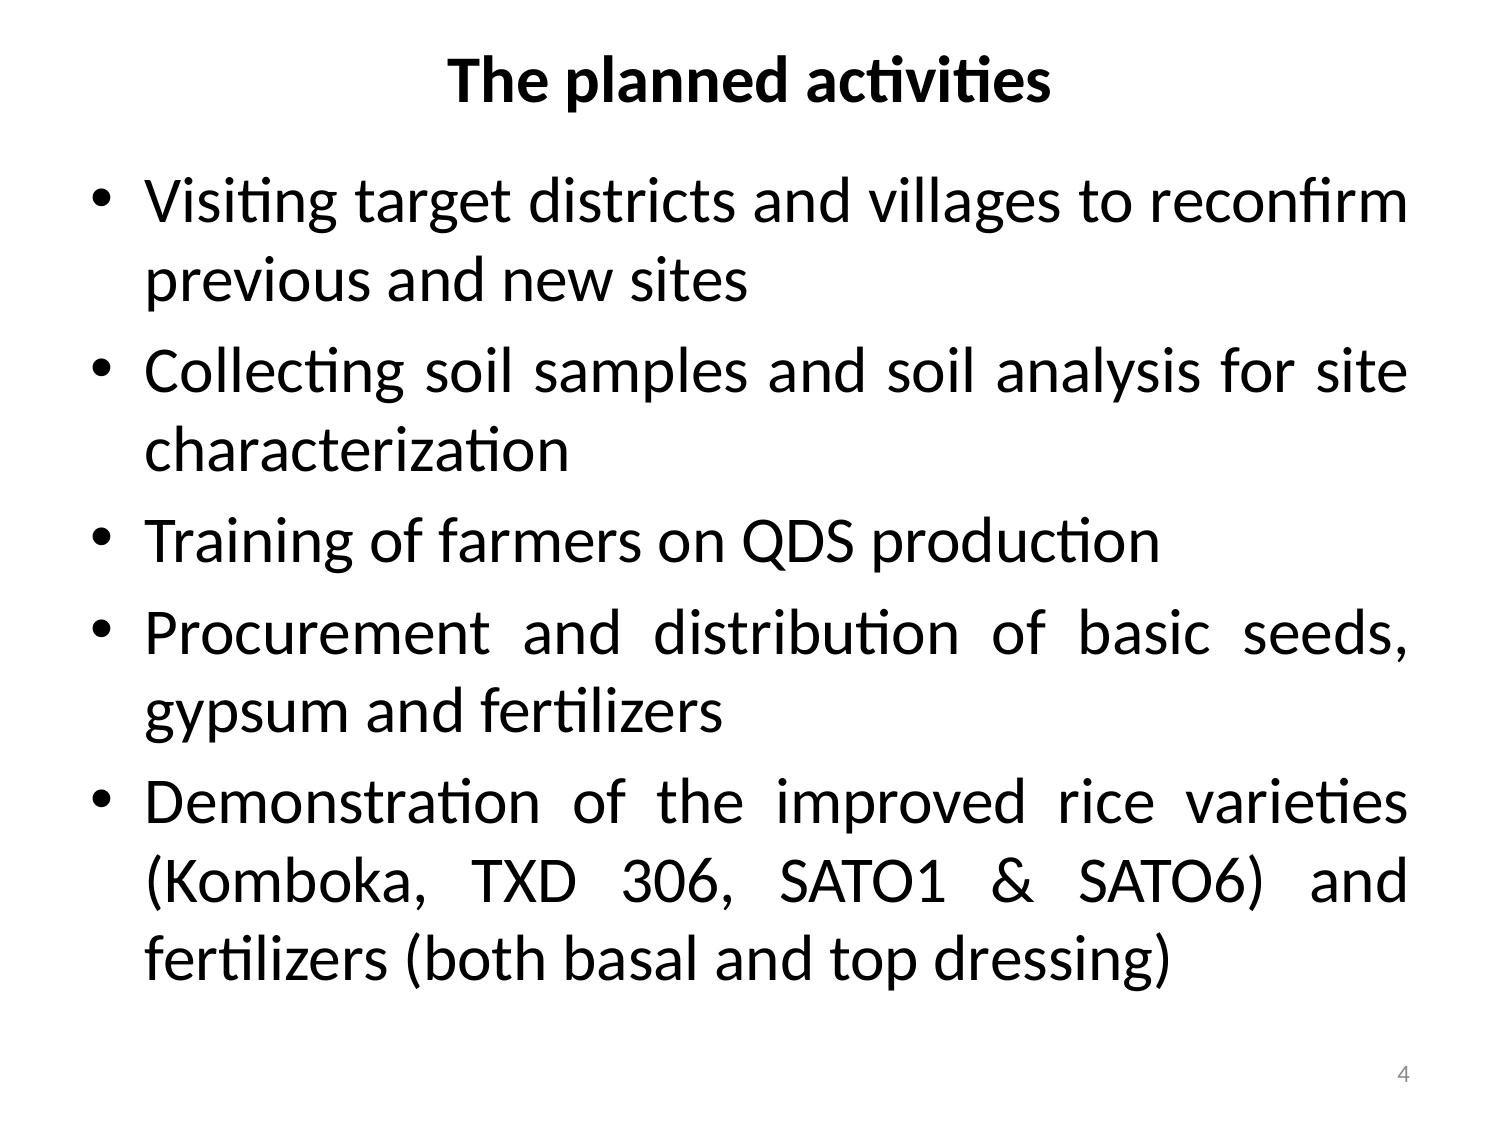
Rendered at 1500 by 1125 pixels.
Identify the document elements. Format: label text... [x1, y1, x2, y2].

title The planned activities [75, 45, 1425, 149]
slide_number 4 [1074, 1042, 1425, 1103]
list Visiting target districts and villages to reconfirm previous and new sites Collecting soil samples and soil analysis for site characterization Training of farmers on QDS production Procurement and distribution of basic seeds, gypsum and fertilizers Demonstration of the improved rice varieties (Komboka, TXD 306, SATO1 & SATO6) and fertilizers (both basal and top dressing) [75, 149, 1425, 1005]
